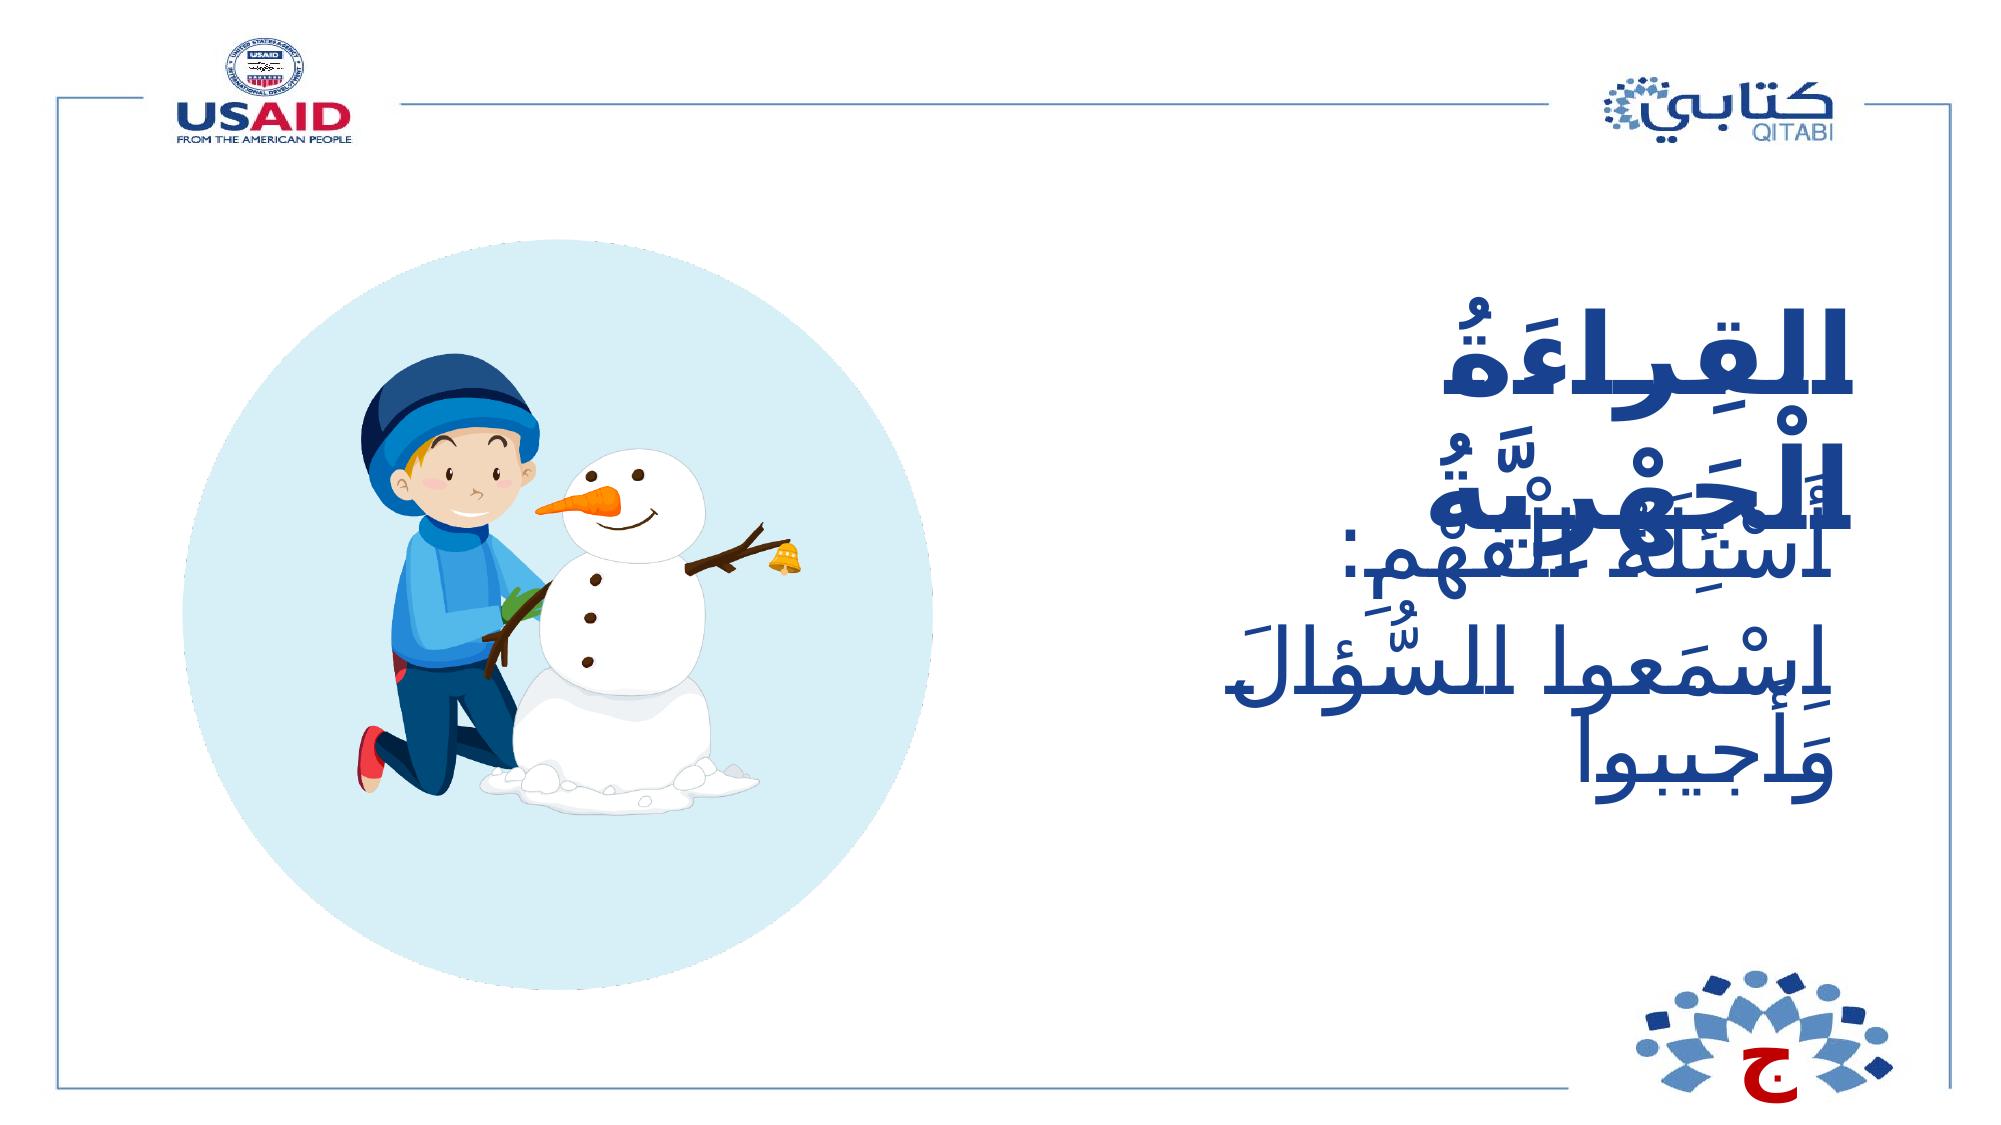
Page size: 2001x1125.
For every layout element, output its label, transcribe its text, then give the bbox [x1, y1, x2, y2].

picture [0, 1, 2000, 1124]
text_box ج [1722, 992, 1813, 1108]
text_box أَسْئِلَةُ الْفَهْمِ: اِسْمَعوا السُّؤالَ وَأَجيبوا [1008, 499, 1870, 808]
text_box القِراءَةُ الْجَهْرِيَّةُ [1134, 274, 1870, 695]
